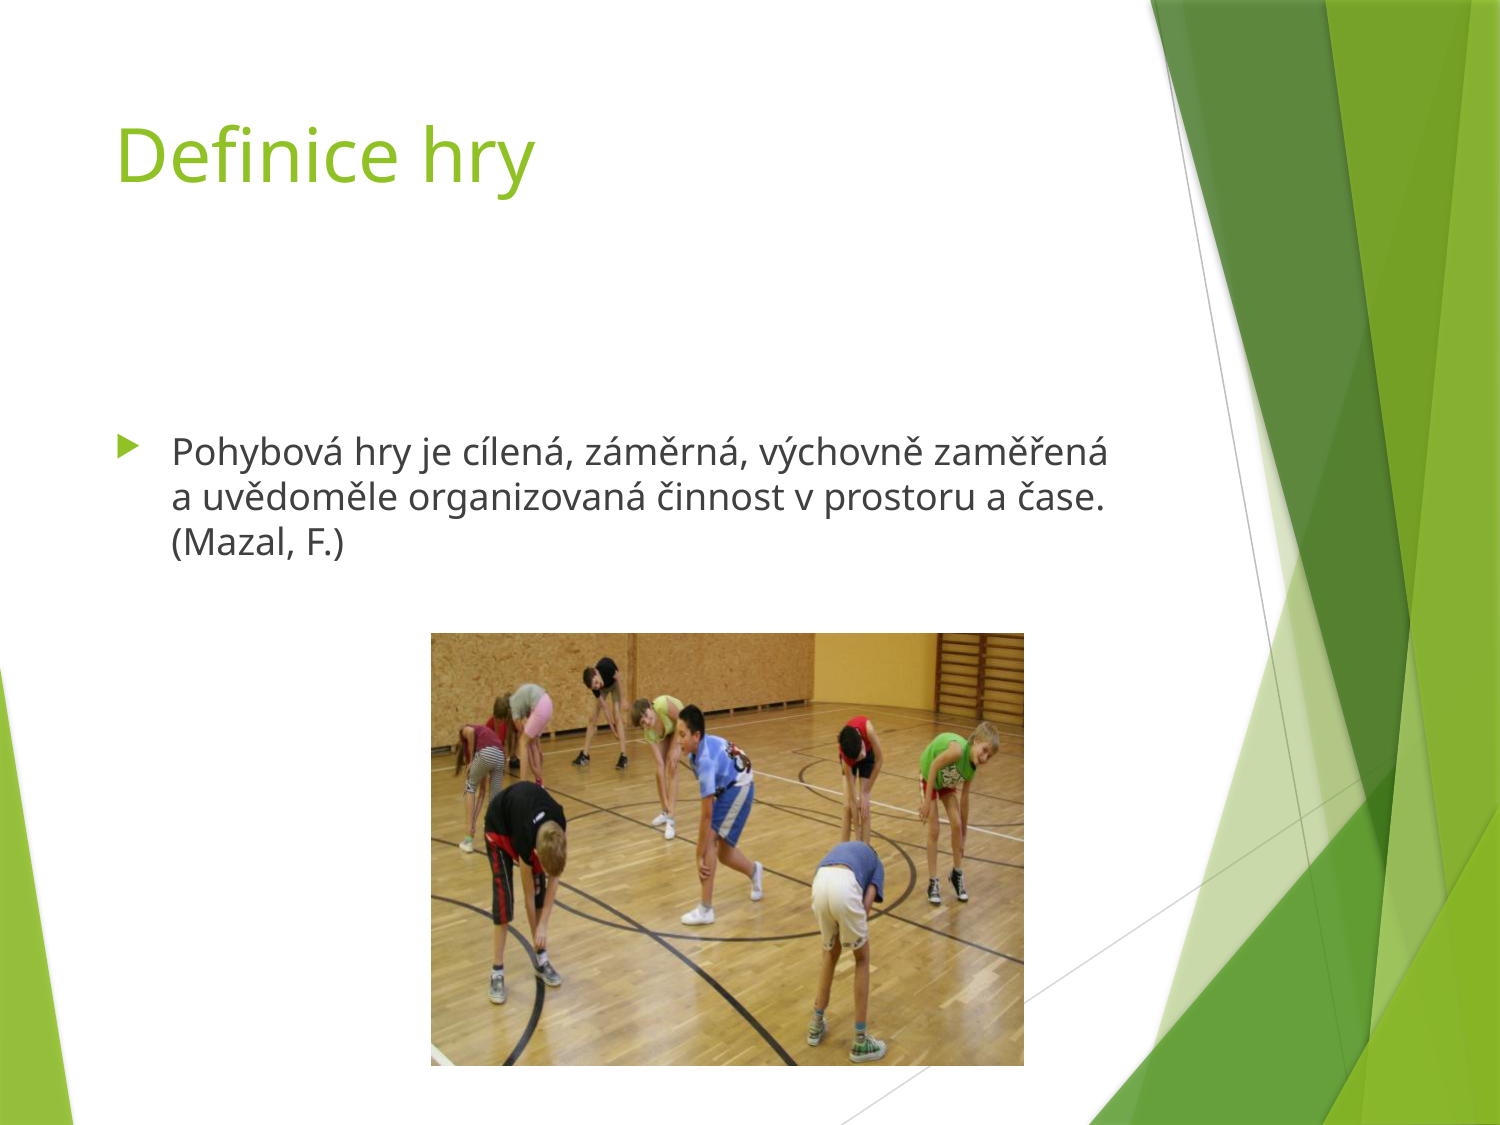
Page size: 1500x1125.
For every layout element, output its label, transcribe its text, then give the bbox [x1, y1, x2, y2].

picture [430, 632, 1025, 1067]
list Pohybová hry je cílená, záměrná, výchovně zaměřená a uvědoměle organizovaná činnost v prostoru a čase. (Mazal, F.) [99, 354, 1142, 992]
title Definice hry [99, 99, 1142, 317]
